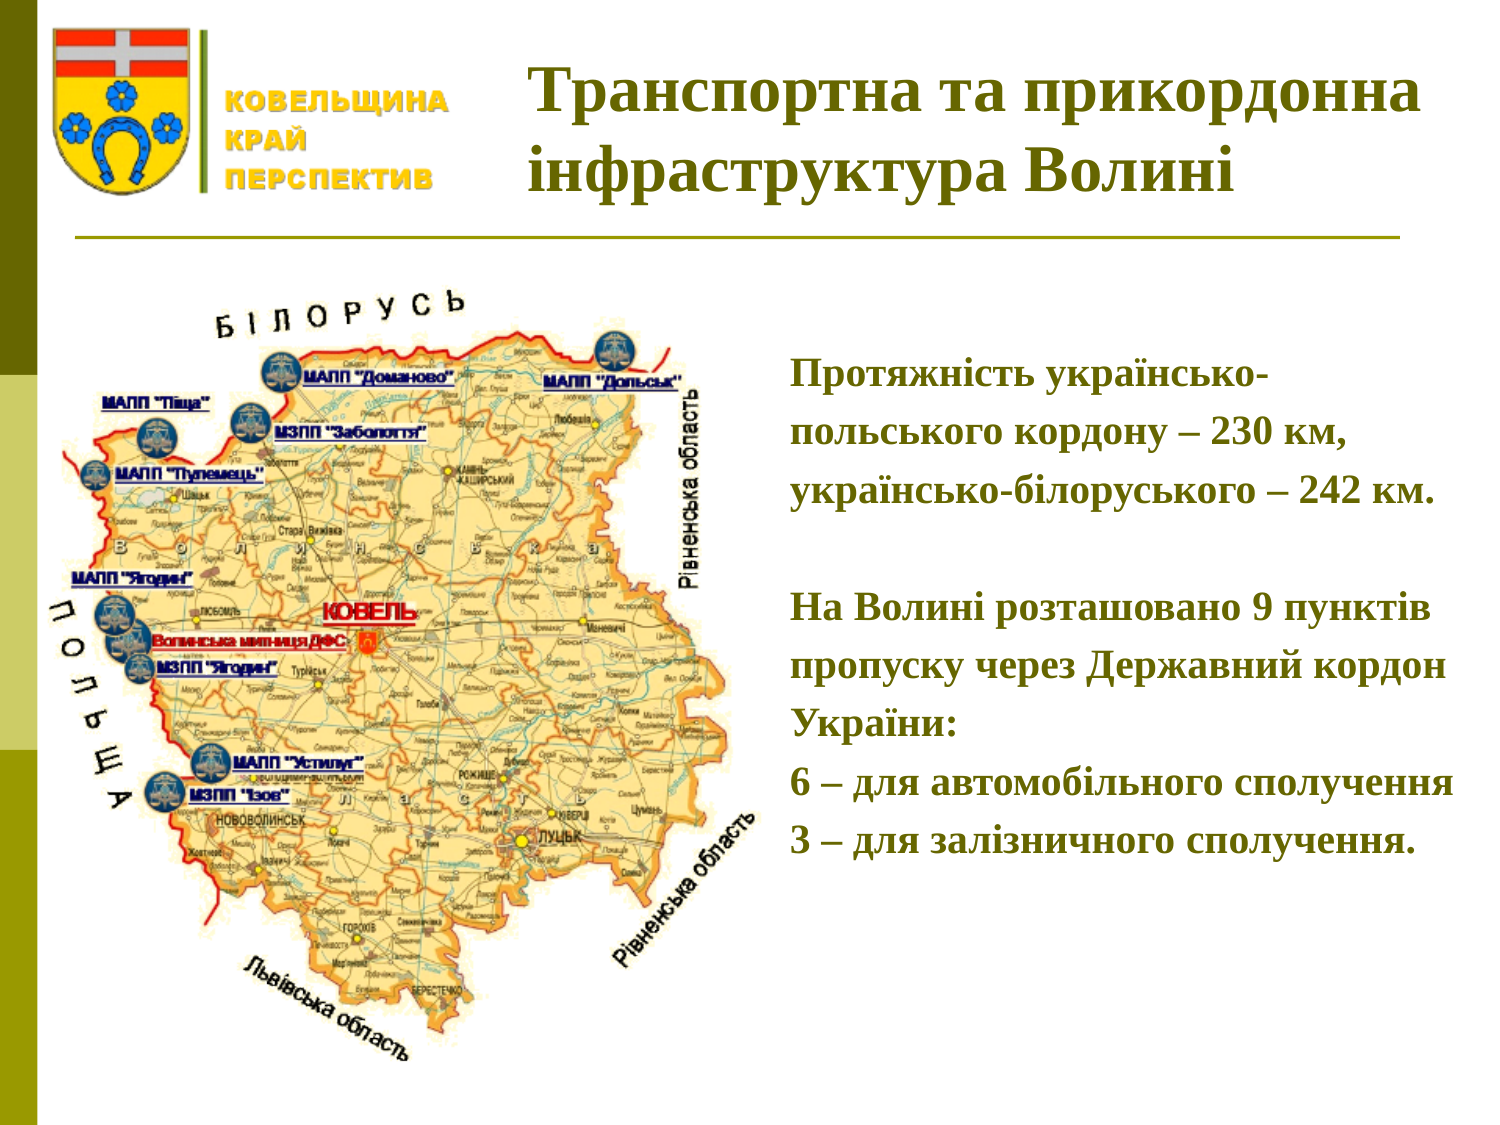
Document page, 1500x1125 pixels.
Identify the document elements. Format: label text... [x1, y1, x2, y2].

text_box Транспортна та прикордонна інфраструктура Волині [512, 49, 1463, 200]
picture [49, 24, 455, 198]
picture [1, 251, 813, 1088]
list Протяжність українсько- польського кордону – 230 км, українсько-білоруського – 242 км. На Волині розташовано 9 пунктів пропуску через Державний кордон України: 6 – для автомобільного сполучення 3 – для залізничного сполучення. [813, 337, 1475, 925]
